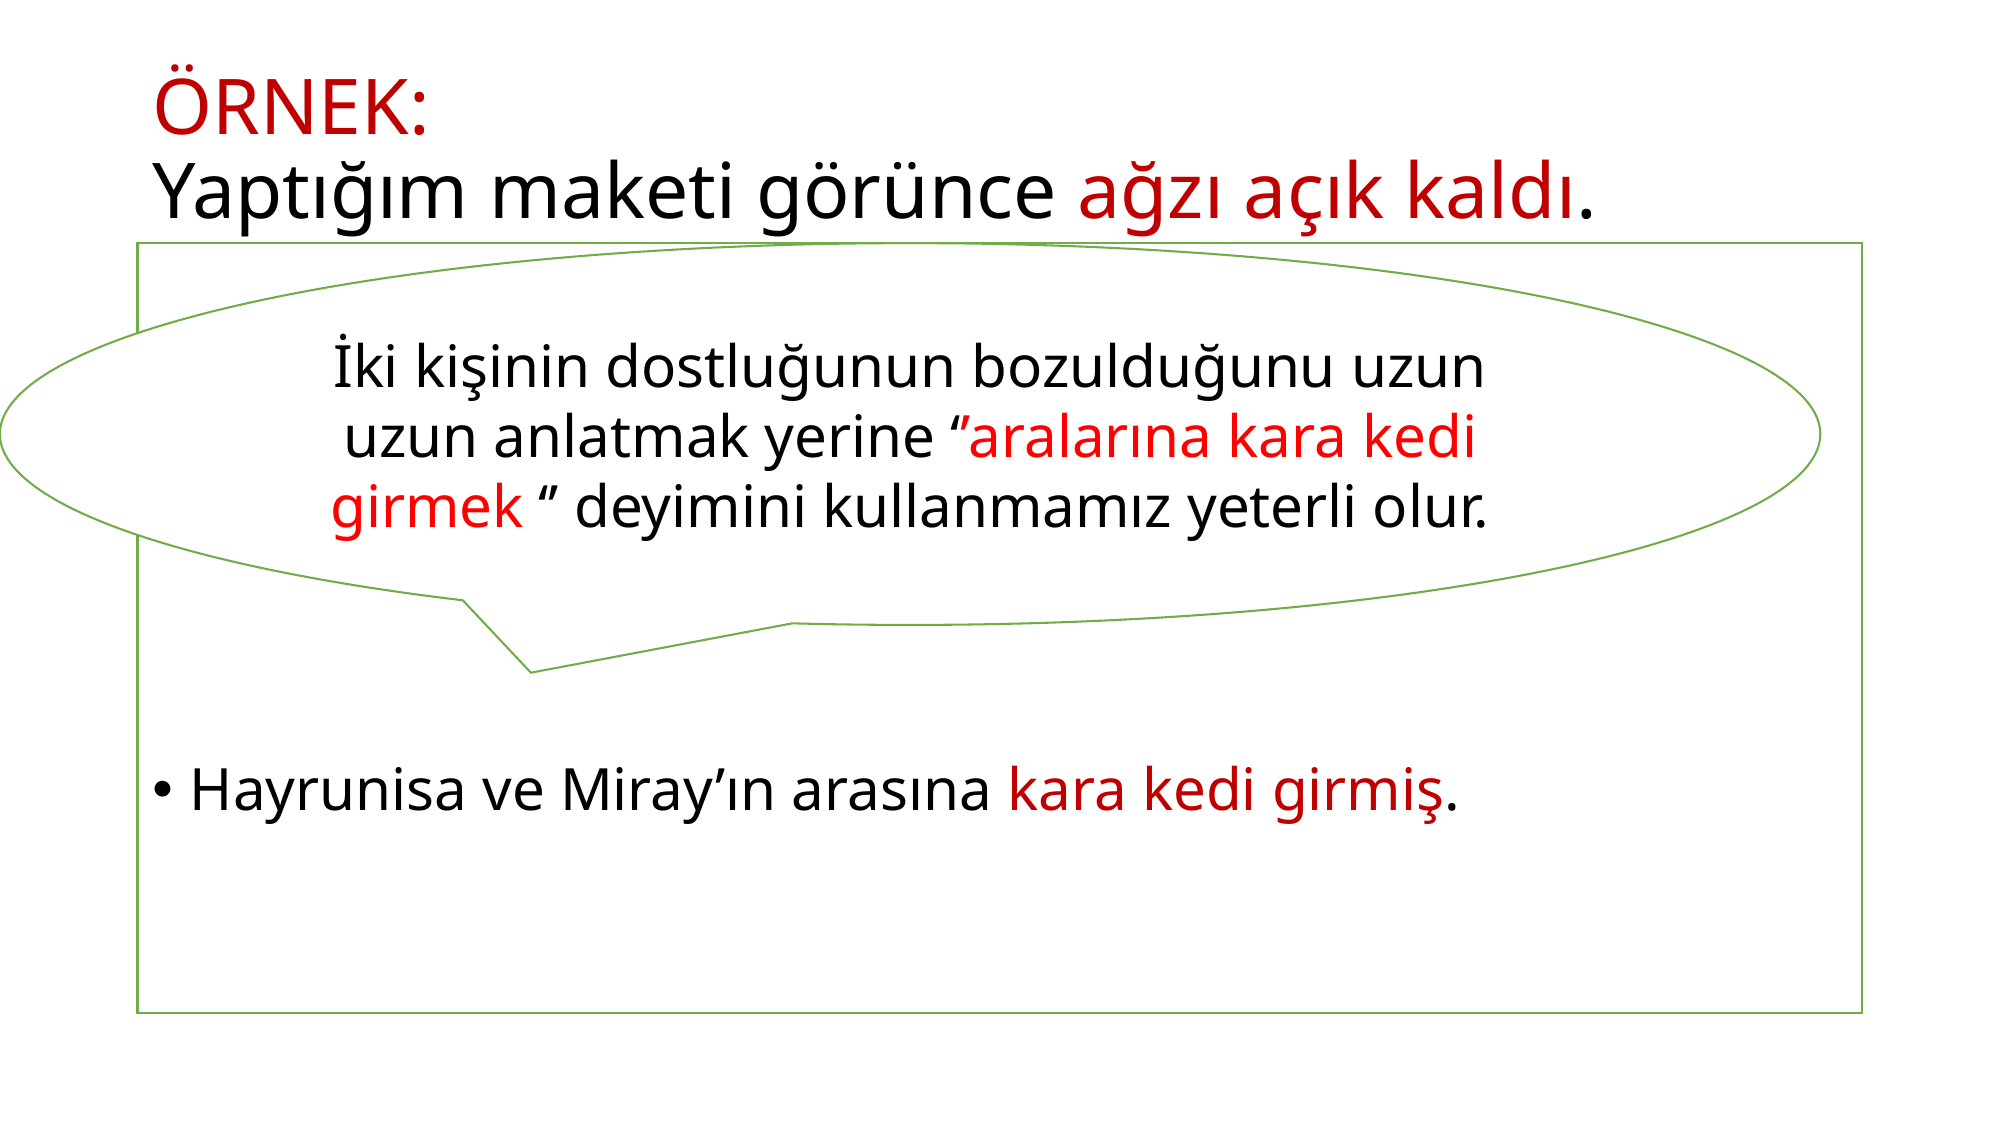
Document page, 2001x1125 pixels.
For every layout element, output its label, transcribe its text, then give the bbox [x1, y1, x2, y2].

title ÖRNEK: Yaptığım maketi görünce ağzı açık kaldı. [137, 59, 1863, 242]
text_box İki kişinin dostluğunun bozulduğunu uzun uzun anlatmak yerine ‘’aralarına kara kedi girmek ‘’ deyimini kullanmamız yeterli olur. [0, 242, 1822, 674]
list Hayrunisa ve Miray’ın arasına kara kedi girmiş. [136, 242, 1863, 1014]
